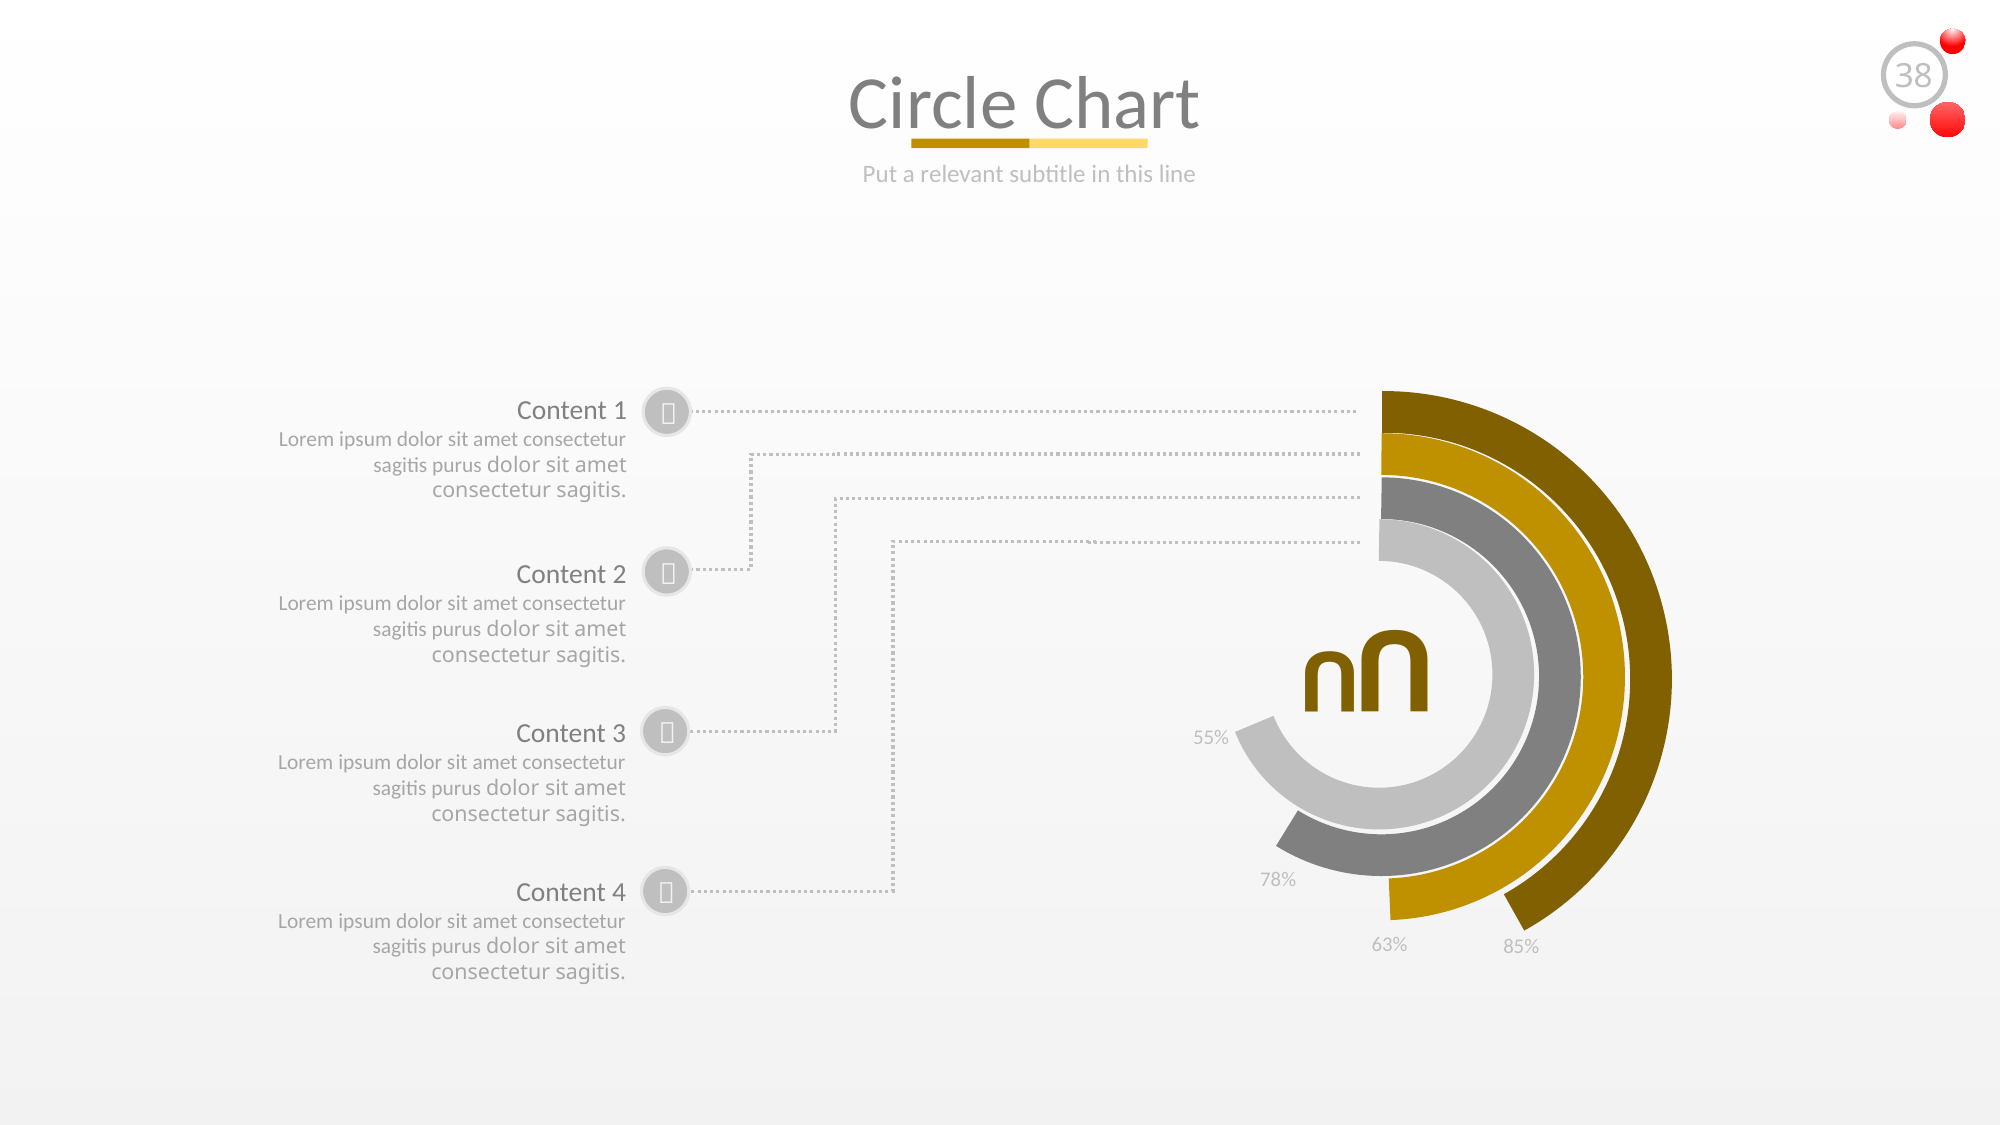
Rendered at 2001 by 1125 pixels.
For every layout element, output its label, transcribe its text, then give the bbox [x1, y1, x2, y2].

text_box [1876, 28, 1966, 138]
text_box Content 3 Lorem ipsum dolor sit amet consectetur sagitis purus dolor sit amet consectetur sagitis. [257, 707, 641, 834]
text_box Put a relevant subtitle in this line [792, 142, 1267, 202]
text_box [643, 454, 1360, 497]
text_box 63% [1356, 923, 1423, 964]
text_box Content 4 Lorem ipsum dolor sit amet consectetur sagitis purus dolor sit amet consectetur sagitis. [257, 865, 642, 992]
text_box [643, 387, 1357, 439]
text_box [1360, 599, 1454, 751]
text_box Circle Chart [597, 1, 1454, 152]
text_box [641, 541, 1360, 918]
text_box [1381, 453, 1605, 900]
text_box [1360, 497, 1561, 856]
text_box Content 2 Lorem ipsum dolor sit amet consectetur sagitis purus dolor sit amet consectetur sagitis. [257, 548, 641, 675]
text_box 85% [1488, 924, 1555, 965]
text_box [911, 138, 1148, 149]
text_box [1382, 411, 1652, 913]
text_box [641, 497, 1360, 541]
text_box [1360, 539, 1514, 810]
text_box Content 1 Lorem ipsum dolor sit amet consectetur sagitis purus dolor sit amet consectetur sagitis. [258, 383, 642, 510]
